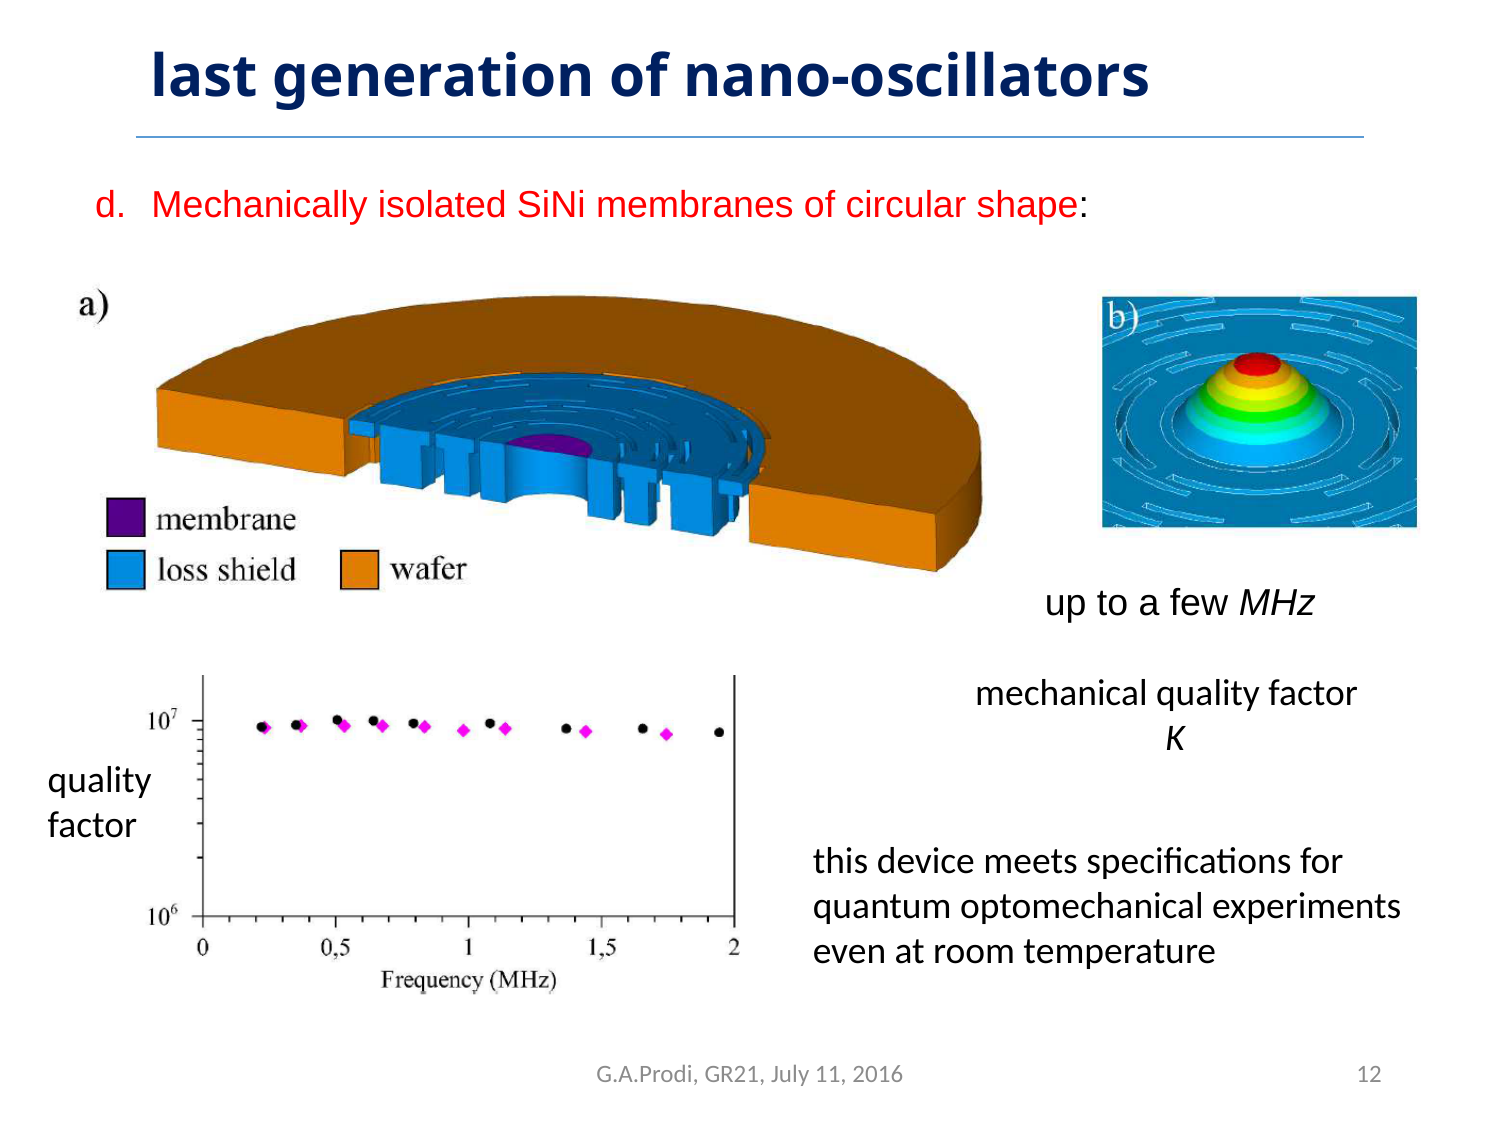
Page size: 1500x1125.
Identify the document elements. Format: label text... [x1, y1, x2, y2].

text_box quality factor [32, 747, 135, 852]
text_box this device meets specifications for quantum optomechanical experiments even at room temperature [798, 828, 1441, 979]
slide_number 12 [1059, 1042, 1397, 1103]
text_box Mechanically isolated SiNi membranes of circular shape: [80, 172, 1265, 233]
picture [135, 675, 758, 1004]
text_box last generation of nano-oscillators [135, 30, 1472, 116]
footer G.A.Prodi, GR21, July 11, 2016 [496, 1042, 1004, 1103]
picture [48, 259, 1023, 601]
picture [1097, 285, 1432, 539]
